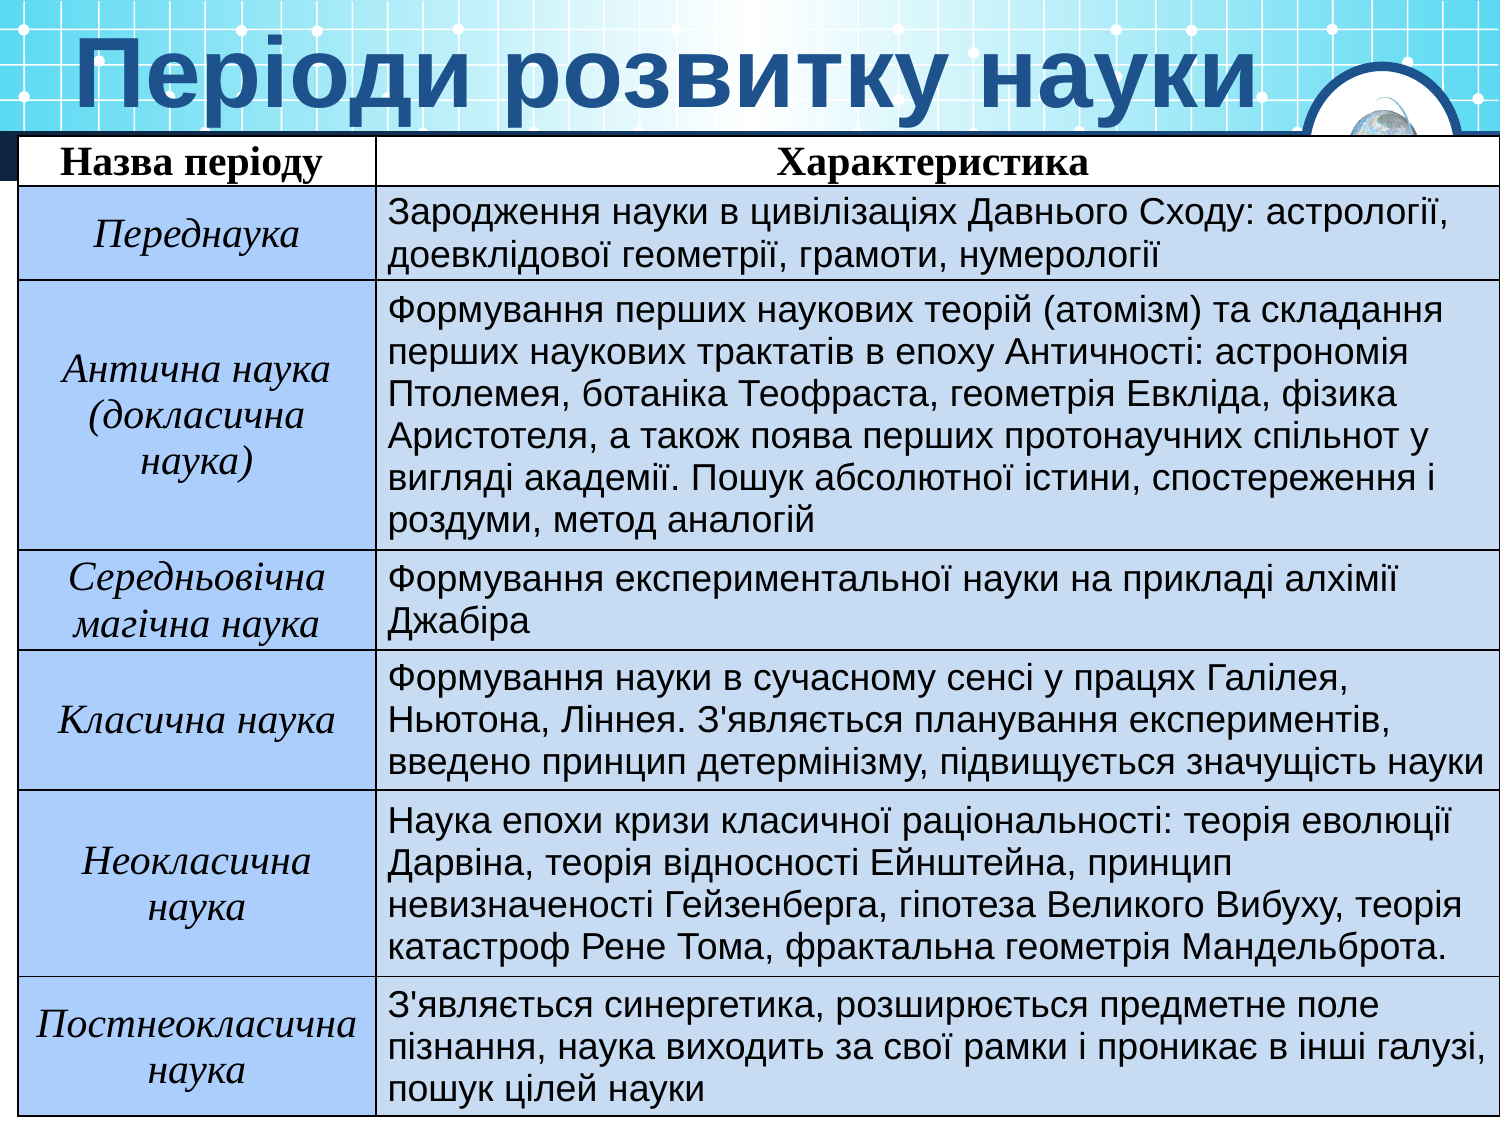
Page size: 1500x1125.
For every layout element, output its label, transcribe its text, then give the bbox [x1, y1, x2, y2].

table_cell Формування експериментальної науки на прикладі алхімії Джабіра [377, 551, 1499, 649]
table_cell Середньовічна магічна наука [19, 551, 375, 649]
table_header Назва періоду [19, 137, 375, 185]
table_cell Неокласична наука [19, 791, 375, 976]
table_cell Наука епохи кризи класичної раціональності: теорія еволюції Дарвіна, теорія відносності Ейнштейна, принцип невизначеності Гейзенберга, гіпотеза Великого Вибуху, теорія катастроф Рене Тома, фрактальна геометрія Мандельброта. [377, 791, 1499, 976]
text_box Періоди розвитку науки [0, 0, 1400, 135]
table_cell Антична наука (докласична наука) [19, 281, 375, 549]
picture [1400, 74, 1452, 135]
table_cell Постнеокласична наука [19, 977, 375, 1115]
table_header Характеристика [377, 137, 1499, 185]
table_cell Формування перших наукових теорій (атомізм) та складання перших наукових трактатів в епоху Античності: астрономія Птолемея, ботаніка Теофраста, геометрія Евкліда, фізика Аристотеля, а також поява перших протонаучних спільнот у вигляді академії. Пошук абсолютної істини, спостереження і роздуми, метод аналогій [377, 281, 1499, 549]
table_cell Формування науки в сучасному сенсі у працях Галілея, Ньютона, Ліннея. З'являється планування експериментів, введено принцип детермінізму, підвищується значущість науки [377, 651, 1499, 789]
table_cell Переднаука [19, 187, 375, 279]
table_cell З'являється синергетика, розширюється предметне поле пізнання, наука виходить за свої рамки і проникає в інші галузі, пошук цілей науки [377, 977, 1499, 1115]
table_cell Зародження науки в цивілізаціях Давнього Сходу: астрології, доевклідової геометрії, грамоти, нумерології [377, 187, 1499, 279]
table_cell Класична наука [19, 651, 375, 789]
